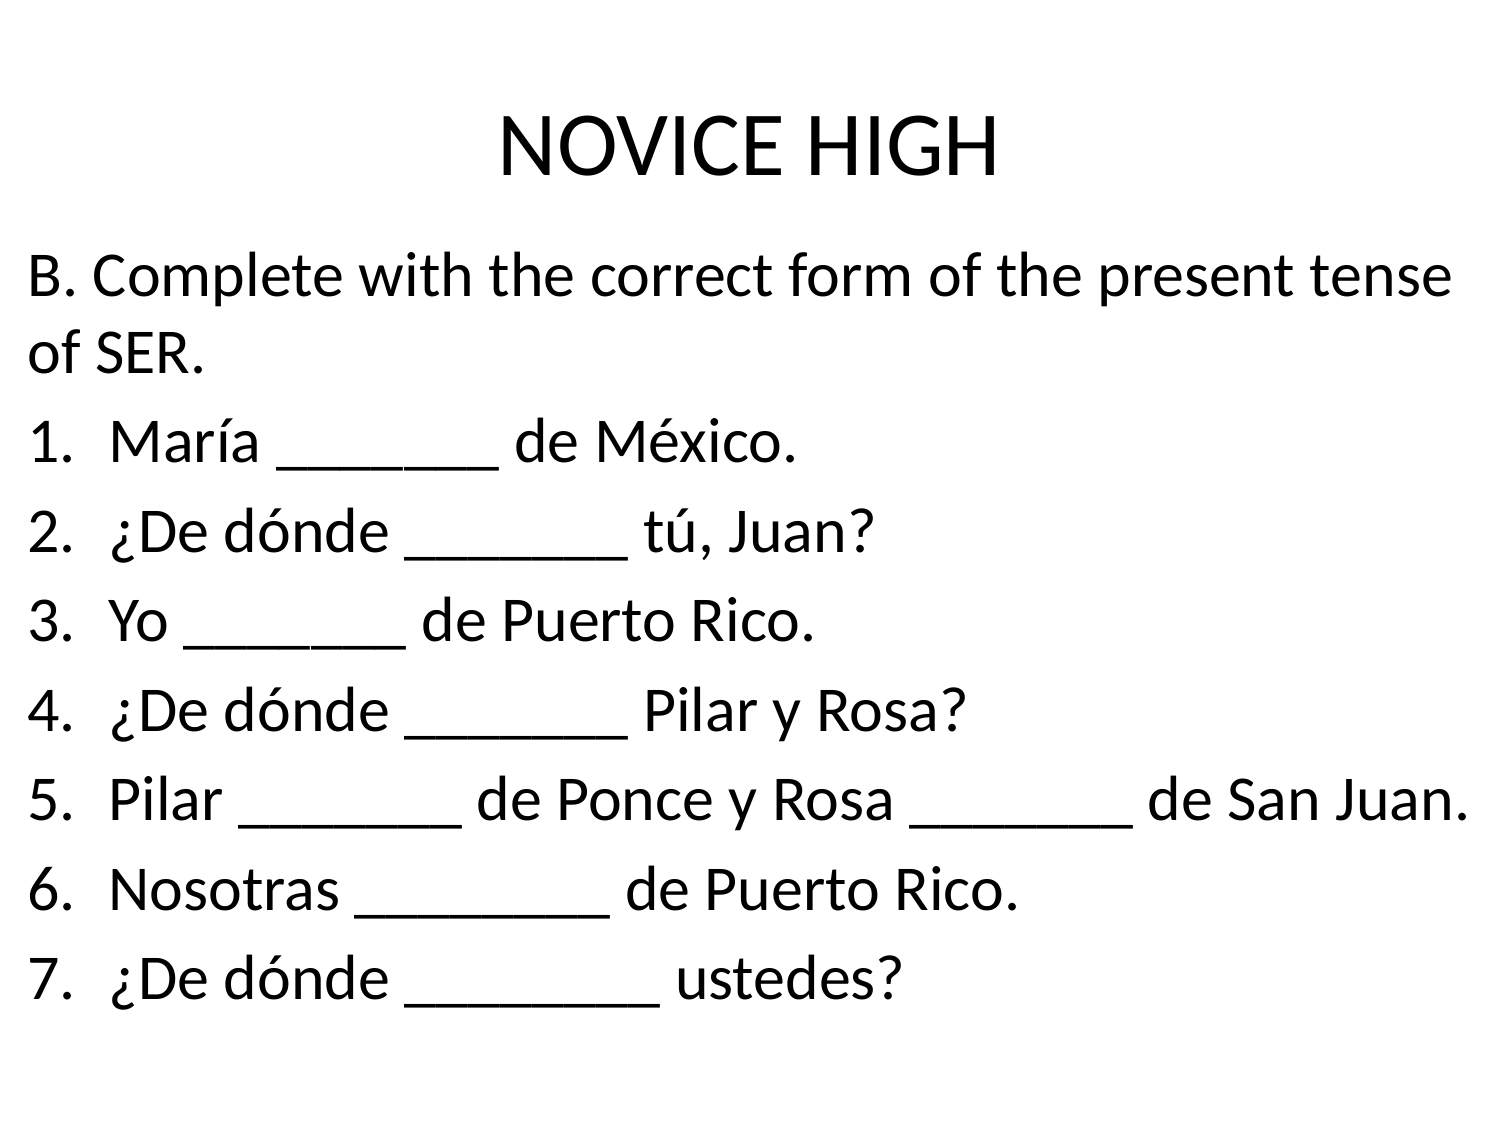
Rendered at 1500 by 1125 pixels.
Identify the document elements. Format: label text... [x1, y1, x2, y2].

title NOVICE HIGH [75, 45, 1425, 224]
list B. Complete with the correct form of the present tense of SER. María _______ de México. ¿De dónde _______ tú, Juan? Yo _______ de Puerto Rico. ¿De dónde _______ Pilar y Rosa? Pilar _______ de Ponce y Rosa _______ de San Juan. Nosotras ________ de Puerto Rico. ¿De dónde ________ ustedes? [12, 224, 1500, 1100]
